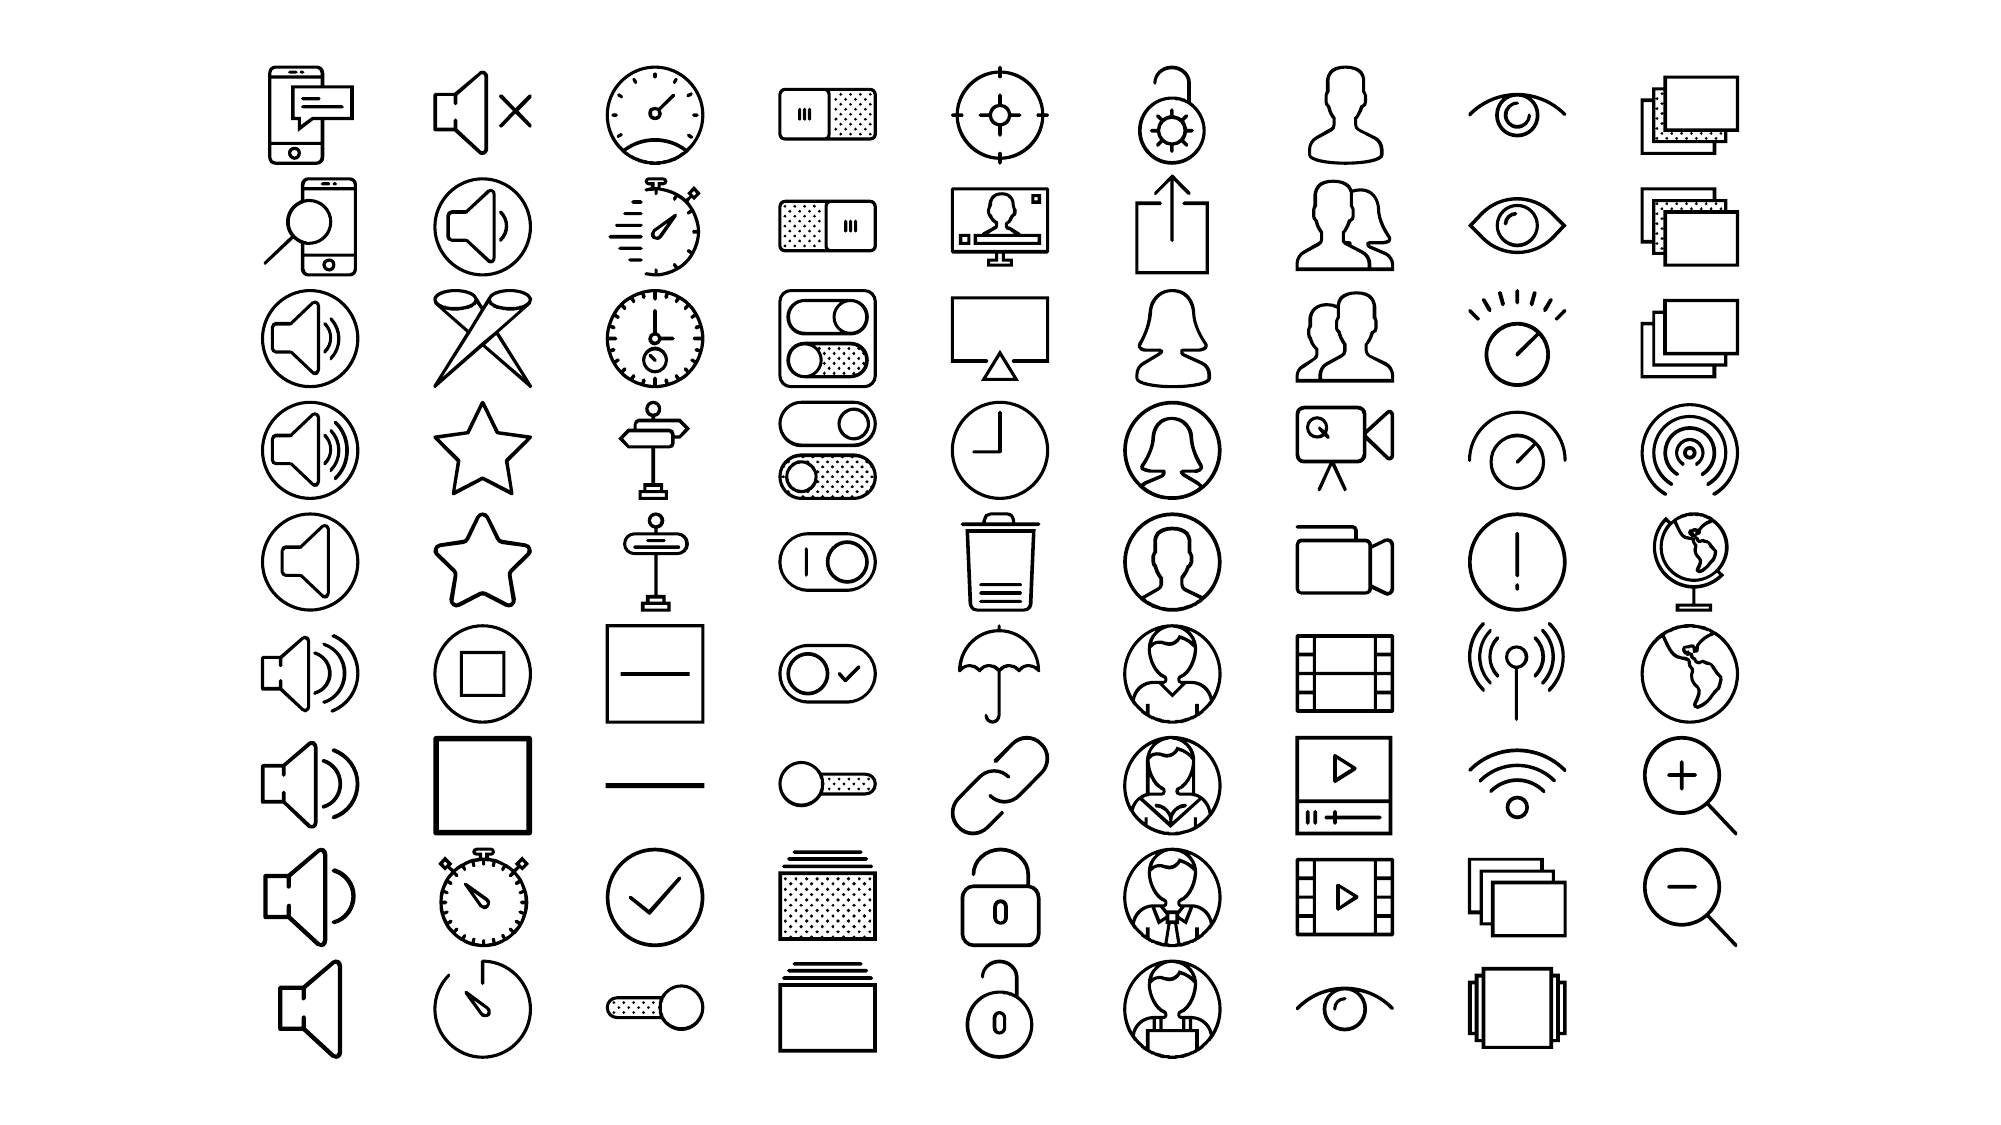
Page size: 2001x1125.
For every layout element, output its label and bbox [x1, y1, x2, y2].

text_box [786, 857, 869, 861]
text_box [1308, 65, 1384, 165]
text_box [1652, 512, 1729, 612]
text_box [1123, 512, 1222, 612]
text_box [1543, 298, 1553, 312]
text_box [950, 400, 1050, 500]
text_box [1642, 735, 1738, 836]
text_box [1468, 748, 1567, 773]
text_box [605, 984, 705, 1031]
text_box [1489, 433, 1546, 491]
text_box [778, 871, 877, 941]
text_box [1554, 309, 1567, 321]
text_box [1640, 75, 1740, 155]
text_box [792, 850, 863, 854]
text_box [605, 65, 705, 165]
text_box [330, 634, 360, 713]
text_box [1468, 92, 1567, 138]
text_box [1640, 624, 1740, 724]
text_box [433, 959, 533, 1059]
text_box [623, 212, 643, 216]
text_box [782, 976, 874, 980]
text_box [1642, 847, 1738, 948]
text_box [1505, 795, 1529, 820]
text_box [260, 289, 360, 389]
text_box [433, 400, 533, 496]
text_box [778, 760, 877, 808]
text_box [260, 512, 360, 612]
text_box [331, 868, 356, 925]
text_box [1295, 525, 1395, 596]
text_box [605, 783, 705, 789]
text_box [278, 959, 343, 1059]
text_box [433, 735, 533, 836]
text_box [1529, 291, 1537, 307]
text_box [1515, 289, 1520, 305]
text_box [1123, 847, 1222, 948]
text_box [960, 512, 1041, 527]
text_box [1467, 857, 1567, 938]
text_box [958, 624, 1041, 724]
text_box [778, 400, 877, 448]
text_box [433, 177, 533, 277]
text_box [782, 864, 874, 869]
text_box [778, 199, 877, 253]
text_box [1488, 636, 1499, 678]
text_box [1478, 629, 1492, 685]
text_box [950, 769, 1010, 836]
text_box [1295, 405, 1395, 492]
text_box [618, 400, 691, 500]
text_box [778, 453, 877, 500]
text_box [268, 65, 354, 165]
text_box [1467, 966, 1567, 1049]
text_box [1135, 289, 1212, 389]
text_box [1505, 645, 1529, 722]
text_box [1467, 622, 1485, 692]
text_box [1489, 778, 1546, 794]
text_box [1123, 735, 1222, 836]
text_box [608, 234, 643, 239]
text_box [263, 177, 357, 277]
text_box [1467, 410, 1567, 463]
text_box [1481, 298, 1492, 312]
text_box [1295, 179, 1395, 272]
text_box [322, 642, 347, 704]
text_box [960, 847, 1041, 948]
text_box [1123, 400, 1222, 500]
text_box [605, 289, 705, 389]
text_box [988, 735, 1050, 804]
text_box [433, 624, 533, 724]
text_box [313, 651, 332, 696]
text_box [792, 962, 863, 966]
text_box [1467, 197, 1567, 255]
text_box [1154, 174, 1191, 242]
text_box [499, 94, 532, 128]
text_box [1533, 636, 1546, 678]
text_box [1640, 403, 1740, 496]
text_box [778, 643, 877, 704]
text_box [631, 200, 643, 204]
text_box [433, 512, 532, 608]
text_box [1296, 986, 1394, 1032]
text_box [1548, 622, 1565, 692]
text_box [433, 289, 533, 389]
text_box [1137, 65, 1206, 165]
text_box [438, 847, 529, 948]
text_box [1467, 512, 1567, 612]
text_box [1640, 187, 1740, 267]
text_box [950, 65, 1050, 165]
text_box [1541, 629, 1555, 685]
text_box [965, 529, 1036, 612]
text_box [1123, 624, 1222, 724]
text_box [260, 635, 311, 713]
text_box [965, 959, 1034, 1059]
text_box [1295, 857, 1395, 937]
text_box [778, 87, 877, 141]
text_box [321, 758, 343, 809]
text_box [1135, 201, 1209, 275]
text_box [950, 296, 1050, 363]
text_box [260, 740, 318, 829]
text_box [1498, 291, 1505, 307]
text_box [786, 968, 869, 973]
text_box [623, 512, 689, 612]
text_box [260, 400, 360, 500]
text_box [1295, 735, 1393, 836]
text_box [605, 847, 705, 948]
text_box [605, 624, 705, 724]
text_box [1295, 634, 1395, 713]
text_box [644, 177, 701, 277]
text_box [331, 748, 360, 820]
text_box [1468, 309, 1480, 321]
text_box [615, 223, 643, 227]
text_box [778, 532, 877, 592]
text_box [1479, 763, 1556, 783]
text_box [778, 983, 877, 1053]
text_box [627, 258, 643, 262]
text_box [263, 847, 328, 948]
text_box [1295, 291, 1395, 383]
text_box [1640, 298, 1740, 379]
text_box [1123, 959, 1222, 1059]
text_box [778, 289, 877, 389]
text_box [950, 187, 1050, 267]
text_box [980, 349, 1020, 381]
text_box [618, 246, 643, 250]
text_box [1484, 321, 1551, 387]
text_box [433, 70, 489, 155]
